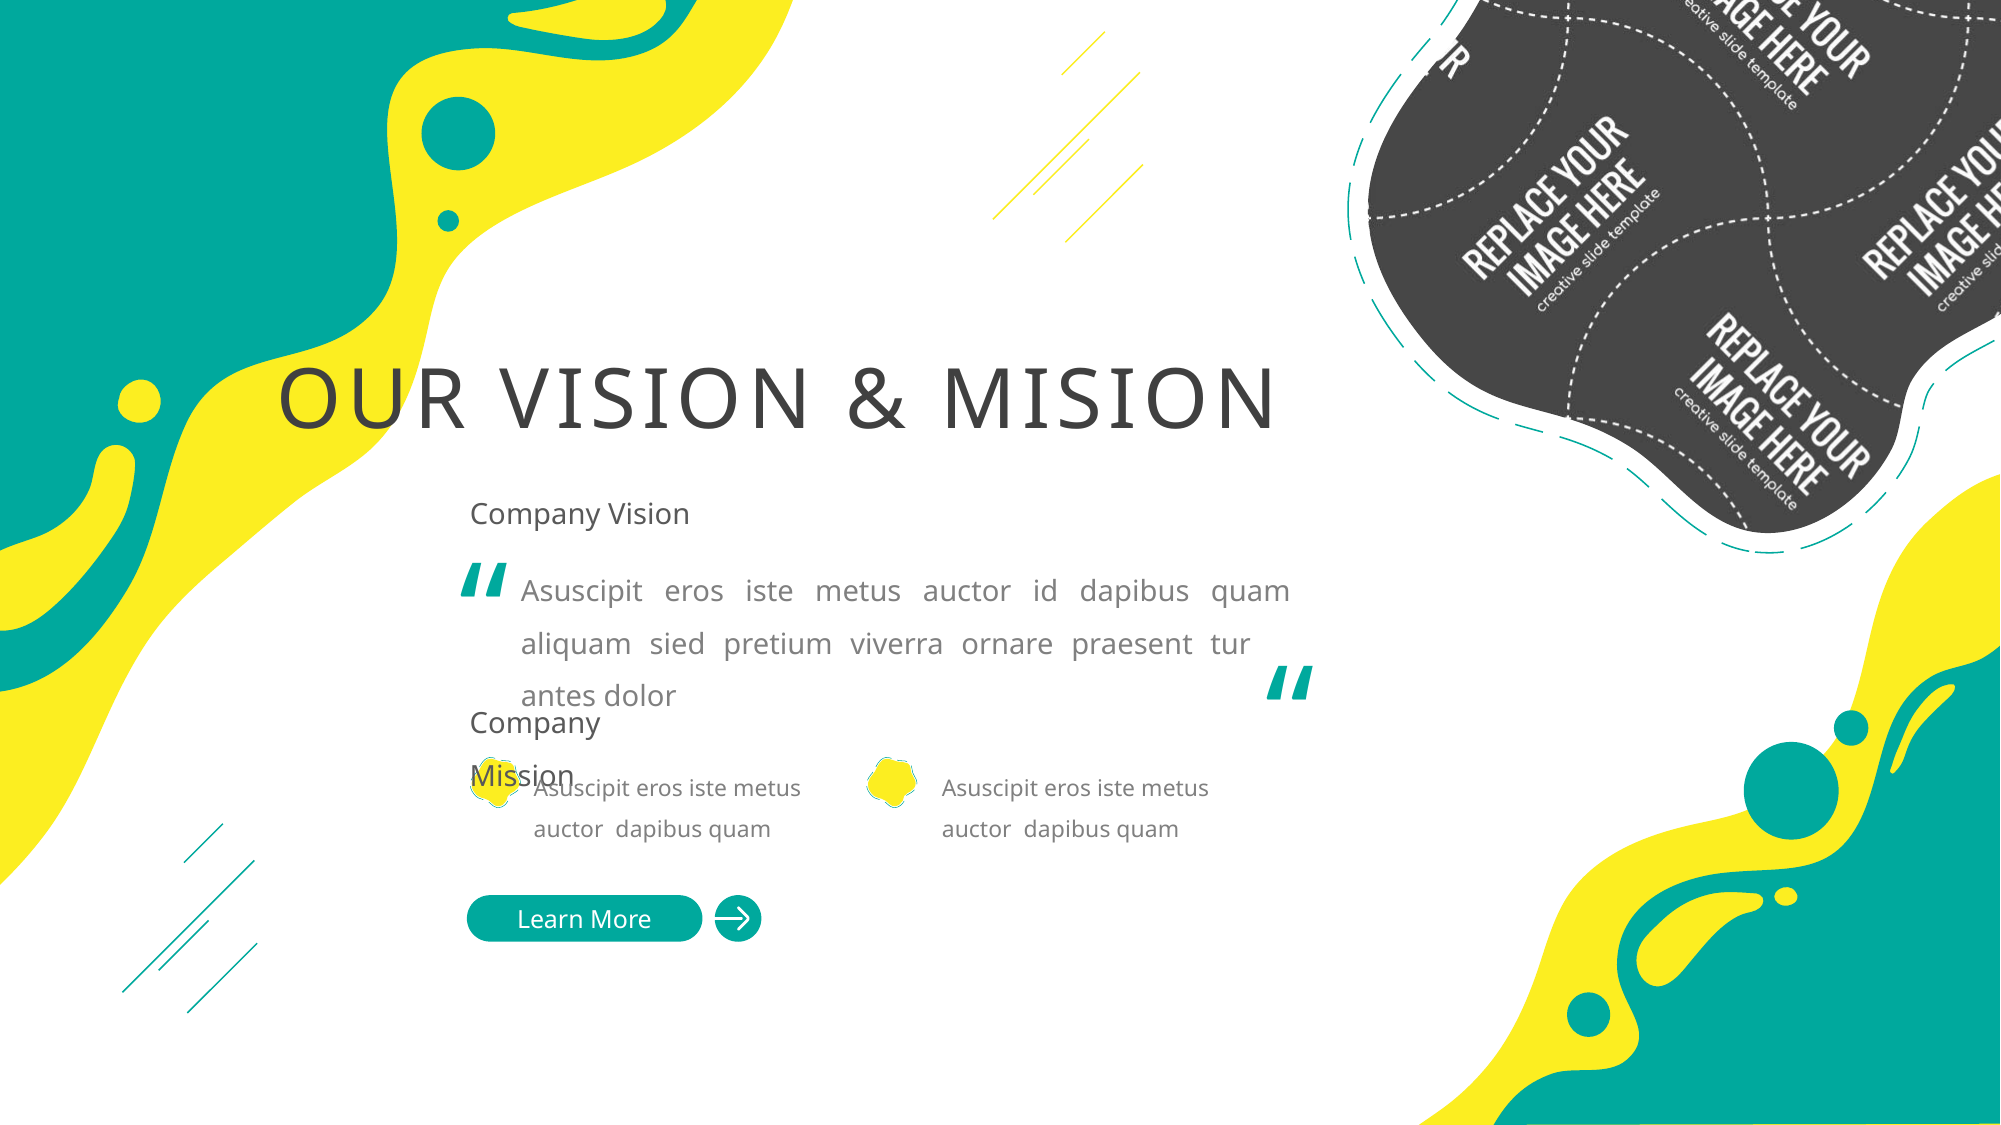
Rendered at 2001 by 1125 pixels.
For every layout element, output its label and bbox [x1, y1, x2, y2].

text_box [1418, 474, 2000, 1125]
text_box [1367, 0, 2000, 534]
text_box [1348, 0, 2000, 553]
text_box [122, 823, 258, 1013]
text_box [0, 0, 697, 692]
text_box [445, 345, 1324, 942]
text_box [992, 31, 1143, 243]
text_box [1493, 645, 2000, 1125]
text_box [0, 0, 795, 887]
